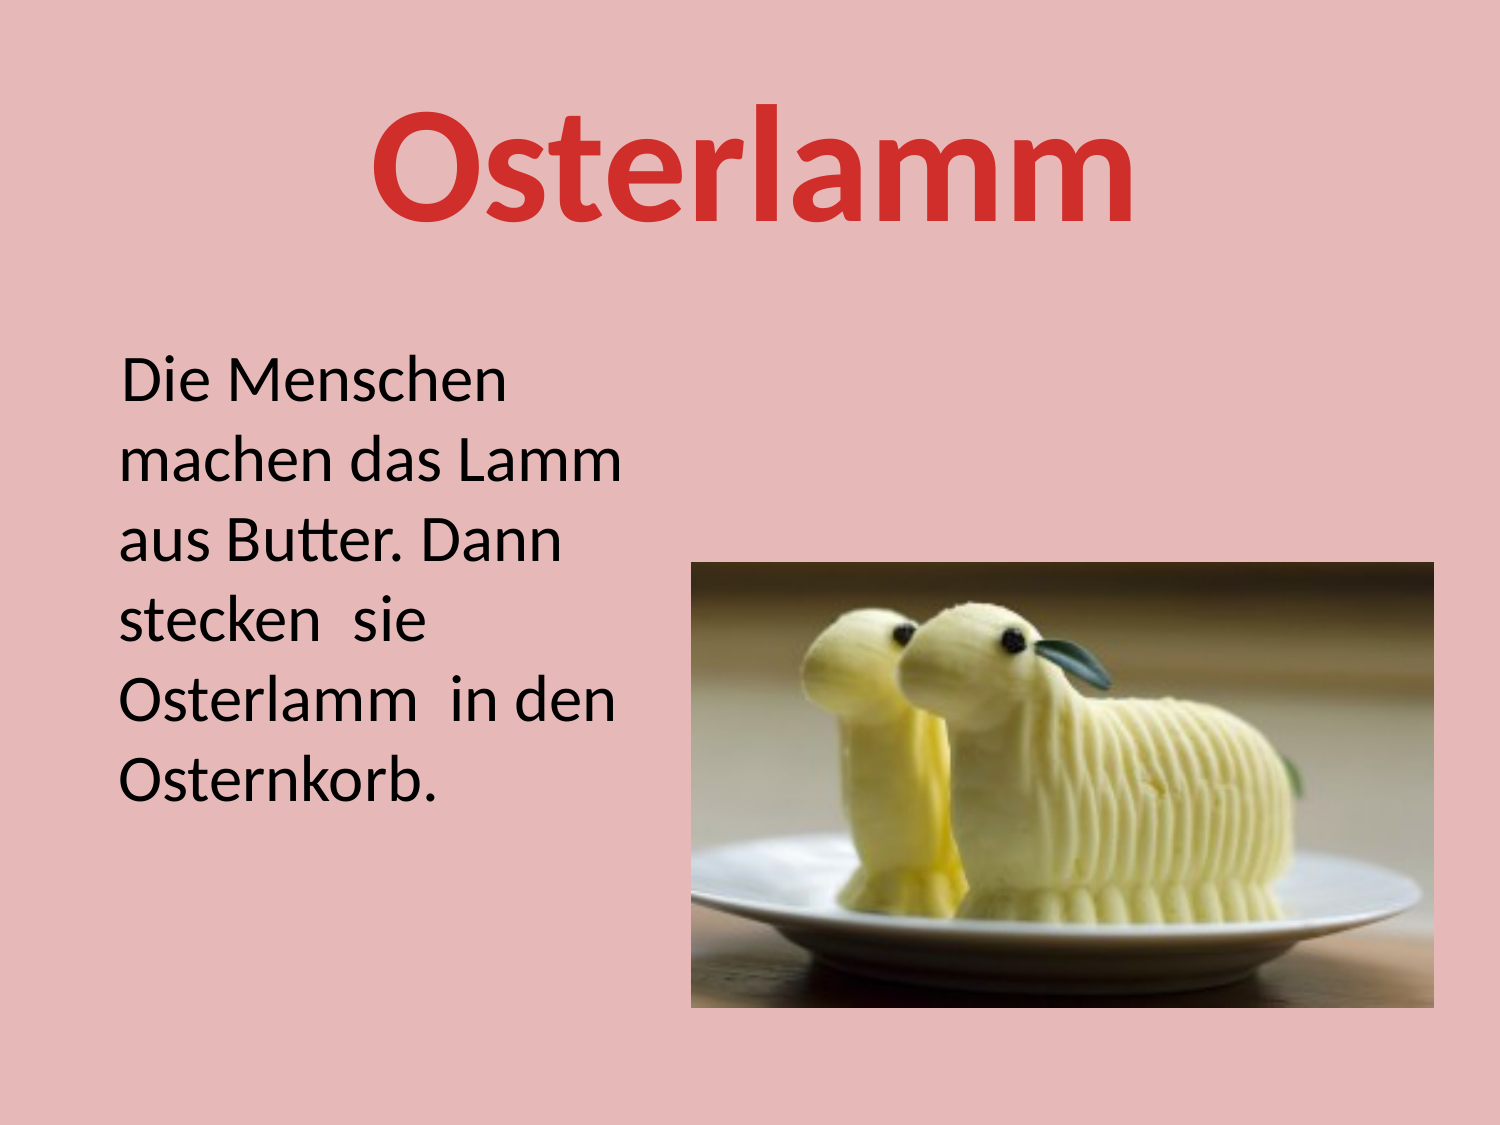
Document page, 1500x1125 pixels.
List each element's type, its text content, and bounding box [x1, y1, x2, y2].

text_box Osterlamm [355, 46, 1157, 262]
picture [691, 562, 1434, 1009]
list Die Menschen machen das Lamm aus Butter. Dann stecken sie Osterlamm in den Osternkorb. [46, 234, 711, 959]
